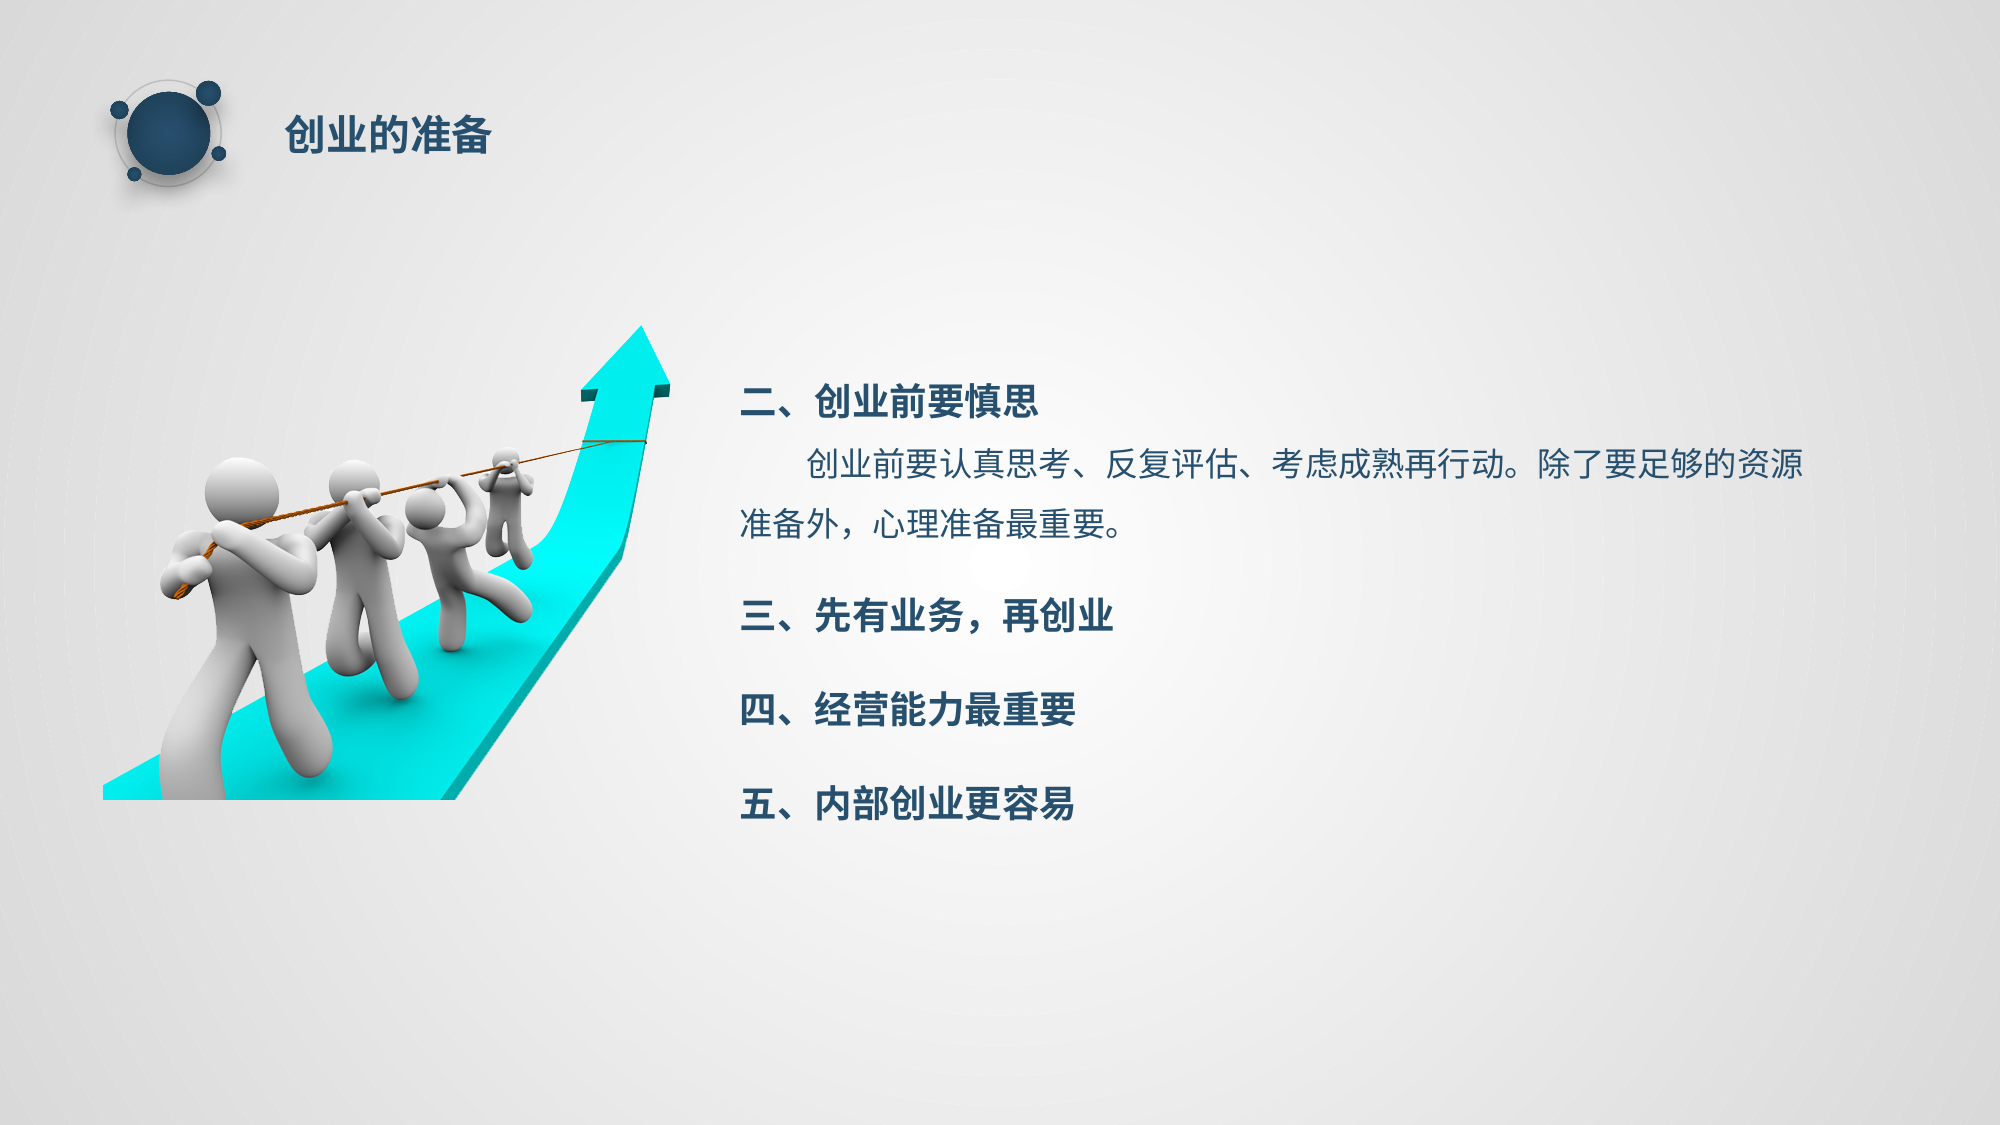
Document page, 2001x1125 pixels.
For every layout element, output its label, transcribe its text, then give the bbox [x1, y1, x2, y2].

text_box 创业的准备 [269, 101, 509, 167]
text_box 四、经营能力最重要 [725, 656, 1425, 739]
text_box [110, 80, 226, 187]
text_box 三、先有业务，再创业 [725, 562, 1425, 645]
text_box 五、内部创业更容易 [725, 750, 1425, 833]
picture [103, 325, 675, 800]
text_box 二、创业前要慎思 创业前要认真思考、反复评估、考虑成熟再行动。除了要足够的资源准备外，心理准备最重要。 [725, 348, 1831, 551]
